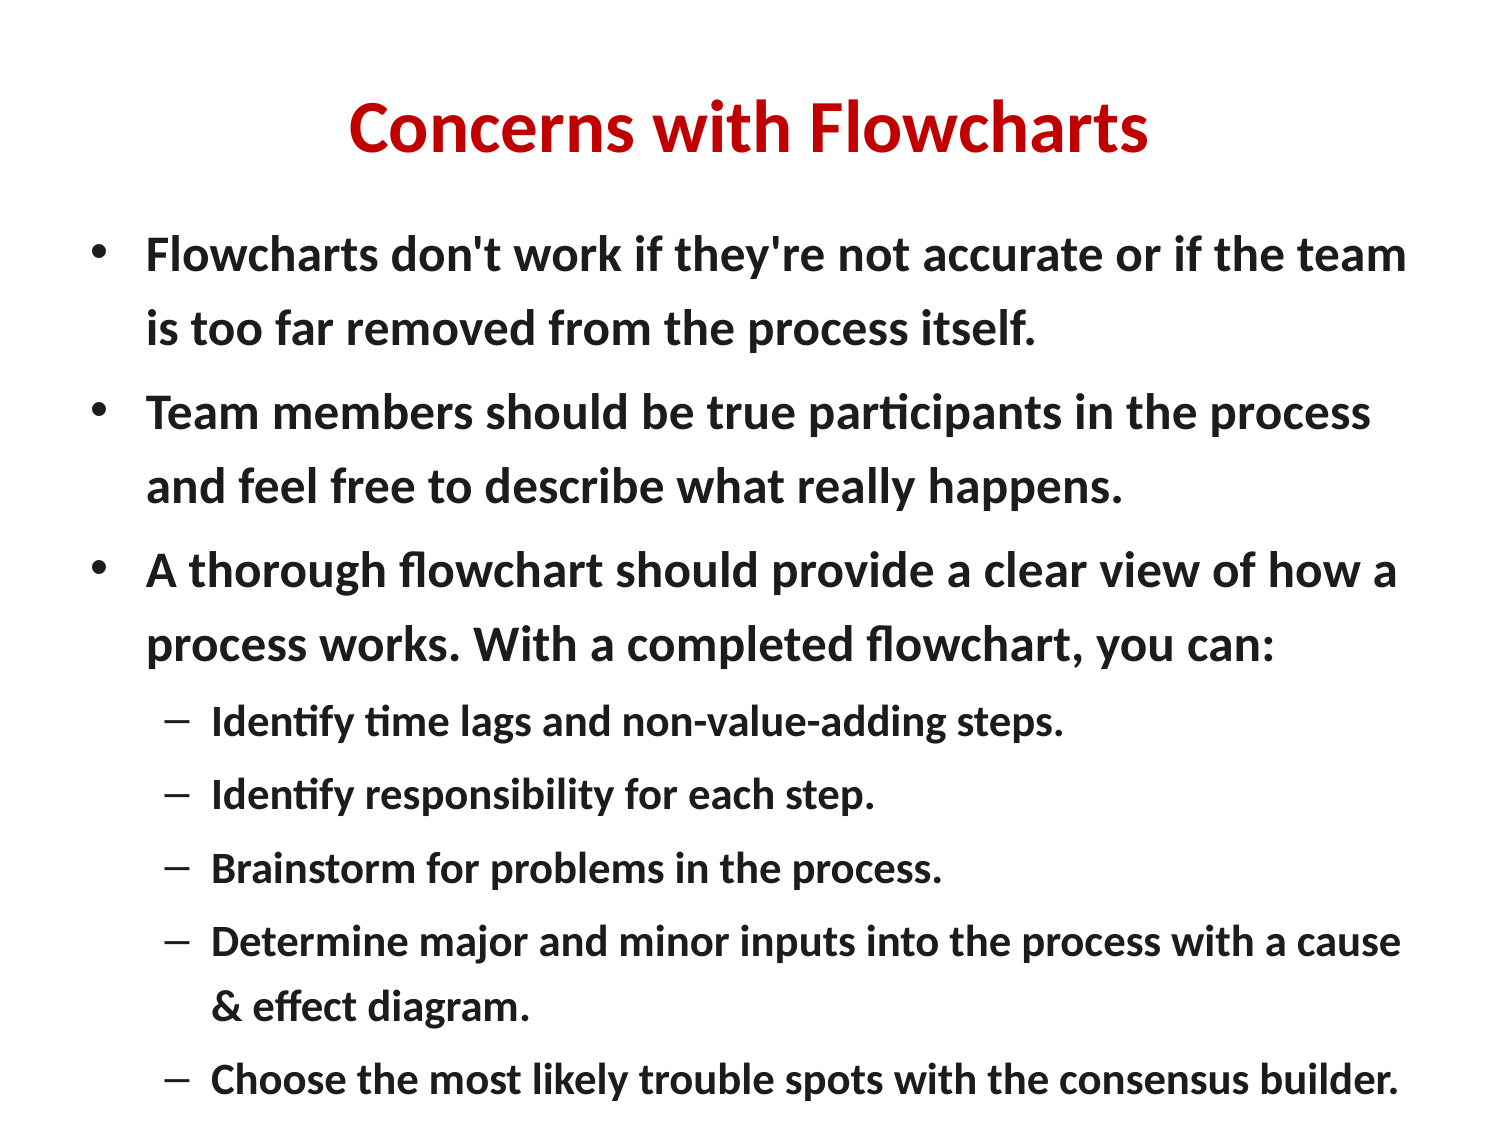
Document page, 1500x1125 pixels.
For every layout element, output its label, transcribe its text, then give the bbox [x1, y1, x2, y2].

list Flowcharts don't work if they're not accurate or if the team is too far removed from the process itself. Team members should be true participants in the process and feel free to describe what really happens. A thorough flowchart should provide a clear view of how a process works. With a completed flowchart, you can: Identify time lags and non-value-adding steps. Identify responsibility for each step. Brainstorm for problems in the process. Determine major and minor inputs into the process with a cause & effect diagram. Choose the most likely trouble spots with the consensus builder. [75, 200, 1425, 1125]
title Concerns with Flowcharts [75, 45, 1425, 200]
